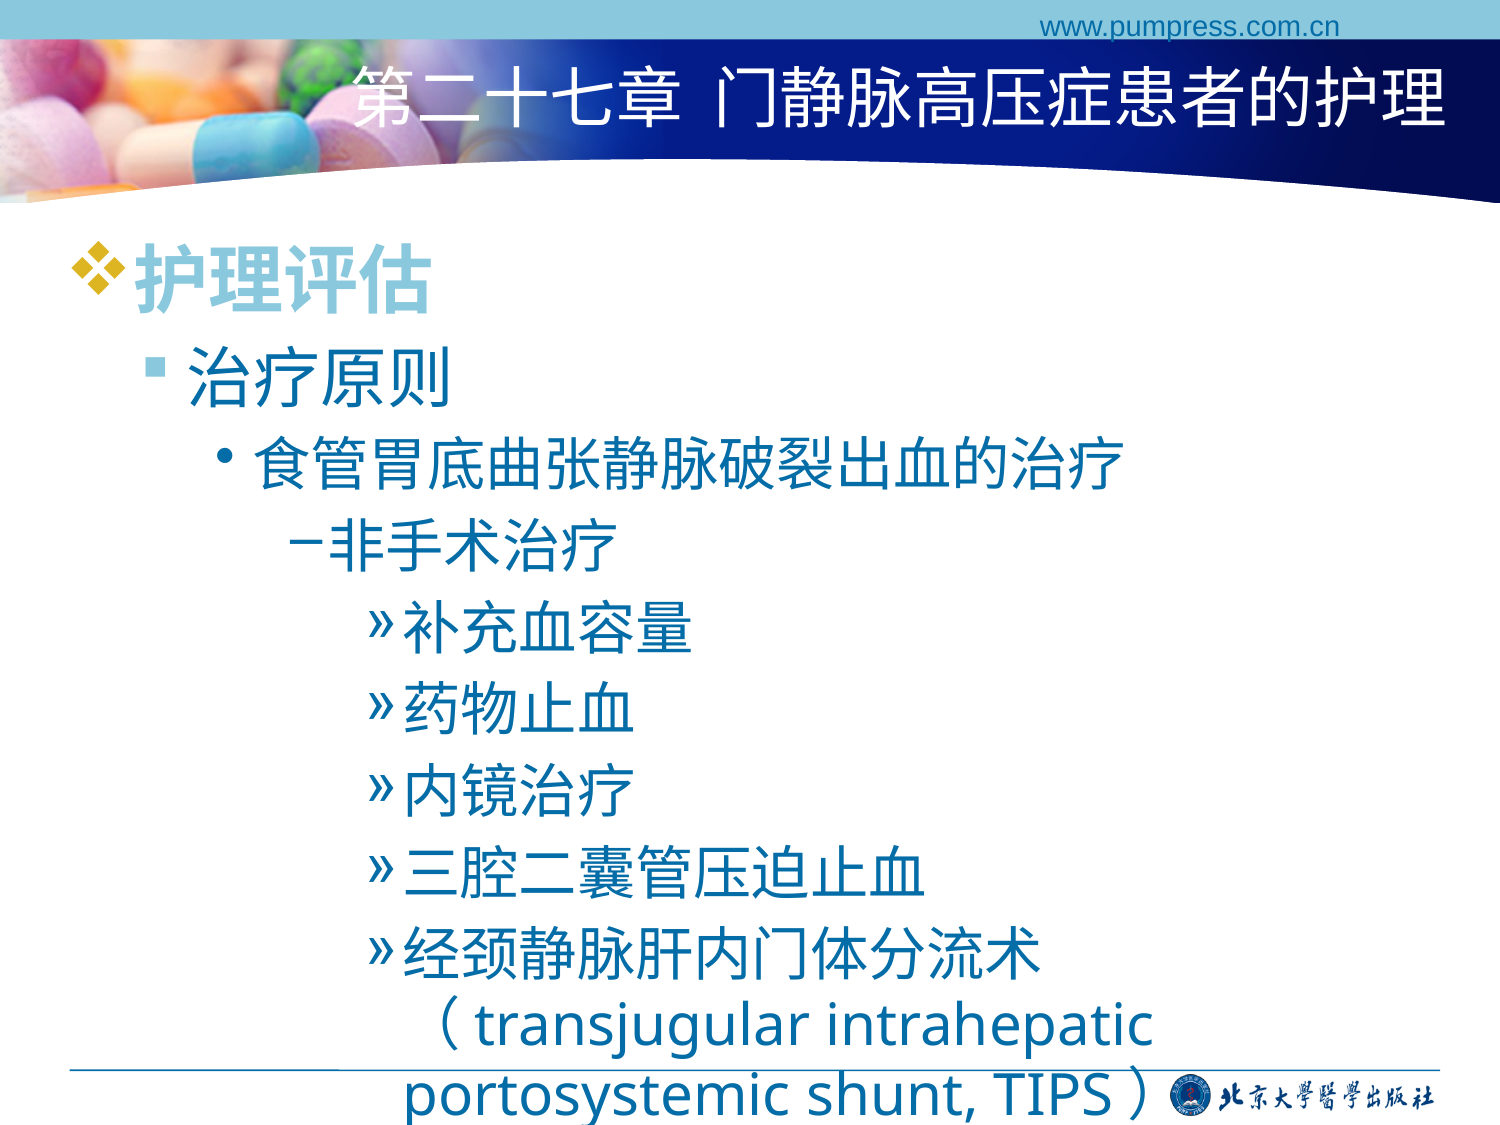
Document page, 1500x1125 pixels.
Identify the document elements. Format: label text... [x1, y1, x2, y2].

picture [0, 40, 1500, 203]
title 第二十七章 门静脉高压症患者的护理 [137, 49, 1463, 143]
slide_number www.pumpress.com.cn [1025, 0, 1463, 38]
picture [1170, 1074, 1436, 1118]
list 护理评估 治疗原则 食管胃底曲张静脉破裂出血的治疗 非手术治疗 补充血容量 药物止血 内镜治疗 三腔二囊管压迫止血 经颈静脉肝内门体分流术（transjugular intrahepatic portosystemic shunt, TIPS） [49, 224, 1463, 1026]
